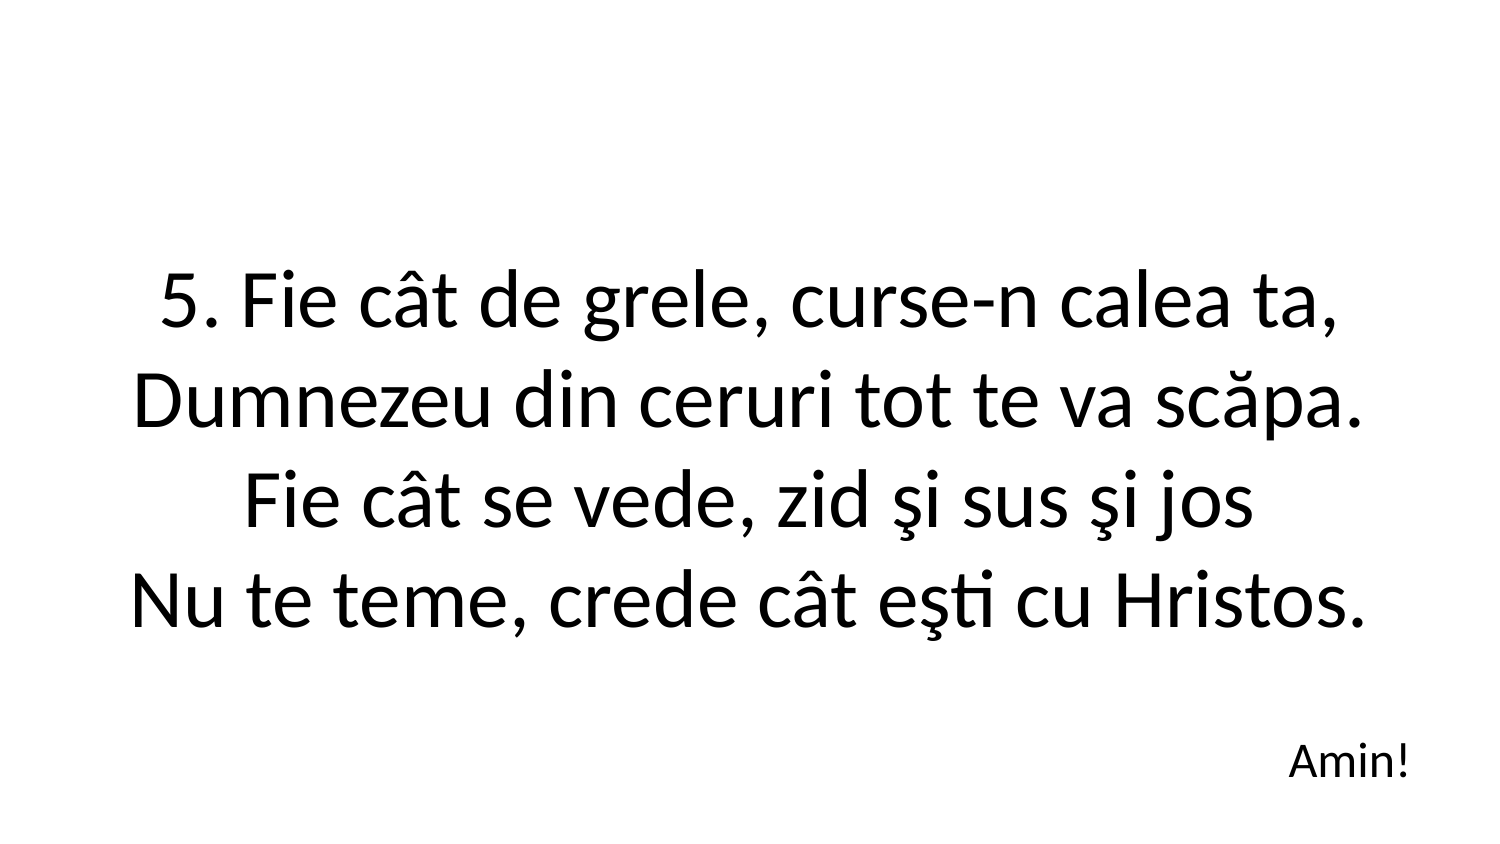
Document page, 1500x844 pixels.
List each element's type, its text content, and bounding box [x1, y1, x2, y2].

text_box Amin! [1273, 674, 1427, 795]
text_box 5. Fie cât de grele, curse-n calea ta, Dumnezeu din ceruri tot te va scăpa. Fie cât se vede, zid şi sus şi jos Nu te teme, crede cât eşti cu Hristos. [114, 192, 1386, 652]
